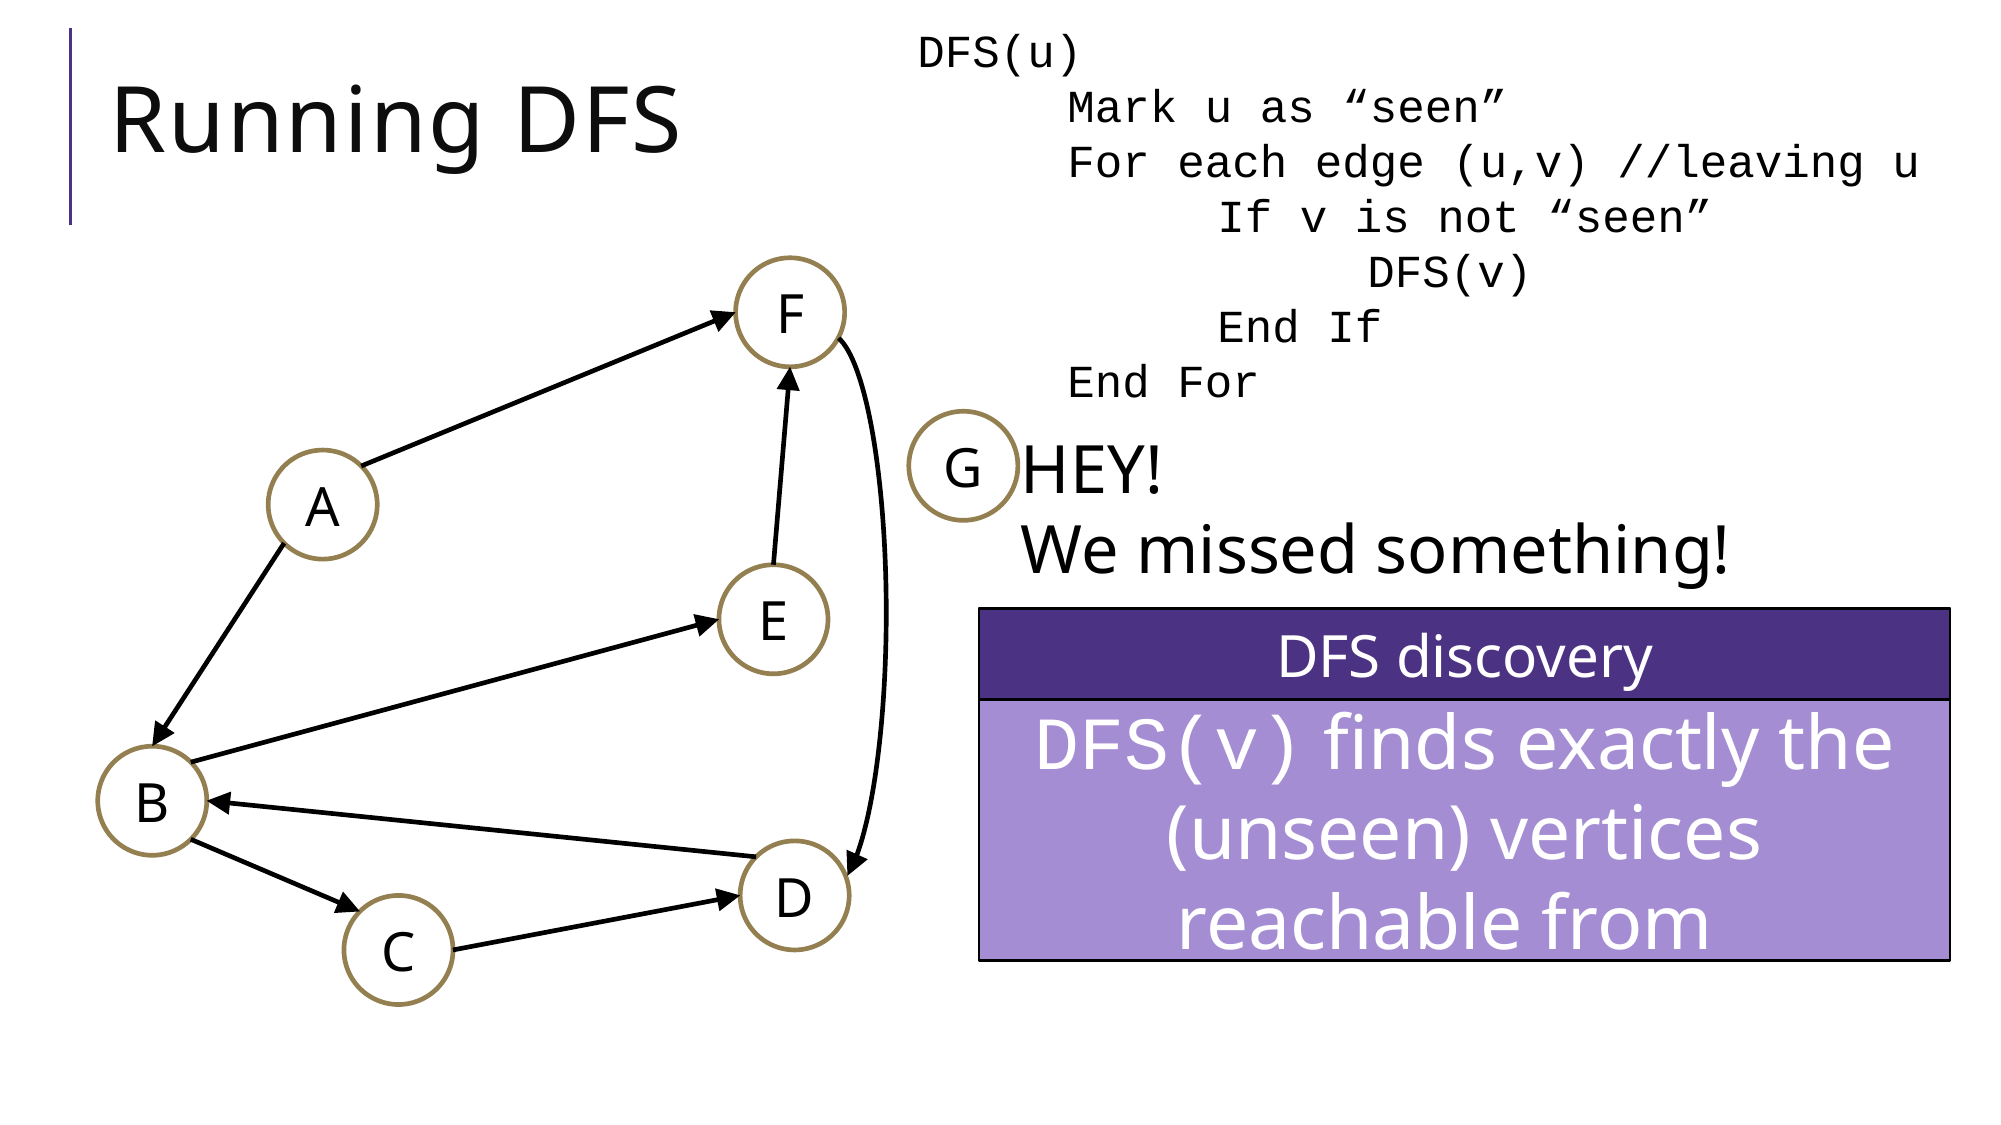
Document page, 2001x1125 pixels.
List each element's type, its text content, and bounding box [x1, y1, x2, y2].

title Running DFS [94, 43, 902, 210]
text_box D [739, 839, 851, 952]
text_box C [342, 894, 454, 1006]
text_box DFS discovery [978, 607, 1951, 701]
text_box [360, 312, 736, 467]
text_box E [717, 563, 829, 676]
text_box B [96, 745, 208, 857]
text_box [206, 800, 757, 857]
text_box HEY! We missed something! [1006, 419, 1950, 607]
text_box [827, 337, 888, 876]
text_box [151, 542, 285, 747]
text_box G [907, 414, 1006, 522]
text_box F [734, 256, 846, 368]
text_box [190, 618, 720, 763]
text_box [773, 366, 791, 565]
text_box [190, 839, 361, 912]
text_box A [266, 448, 379, 561]
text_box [452, 895, 741, 951]
text_box DFS(u) Mark u as “seen” For each edge (u,v) //leaving u If v is not “seen” DFS(v) End If End For [902, 14, 1973, 414]
